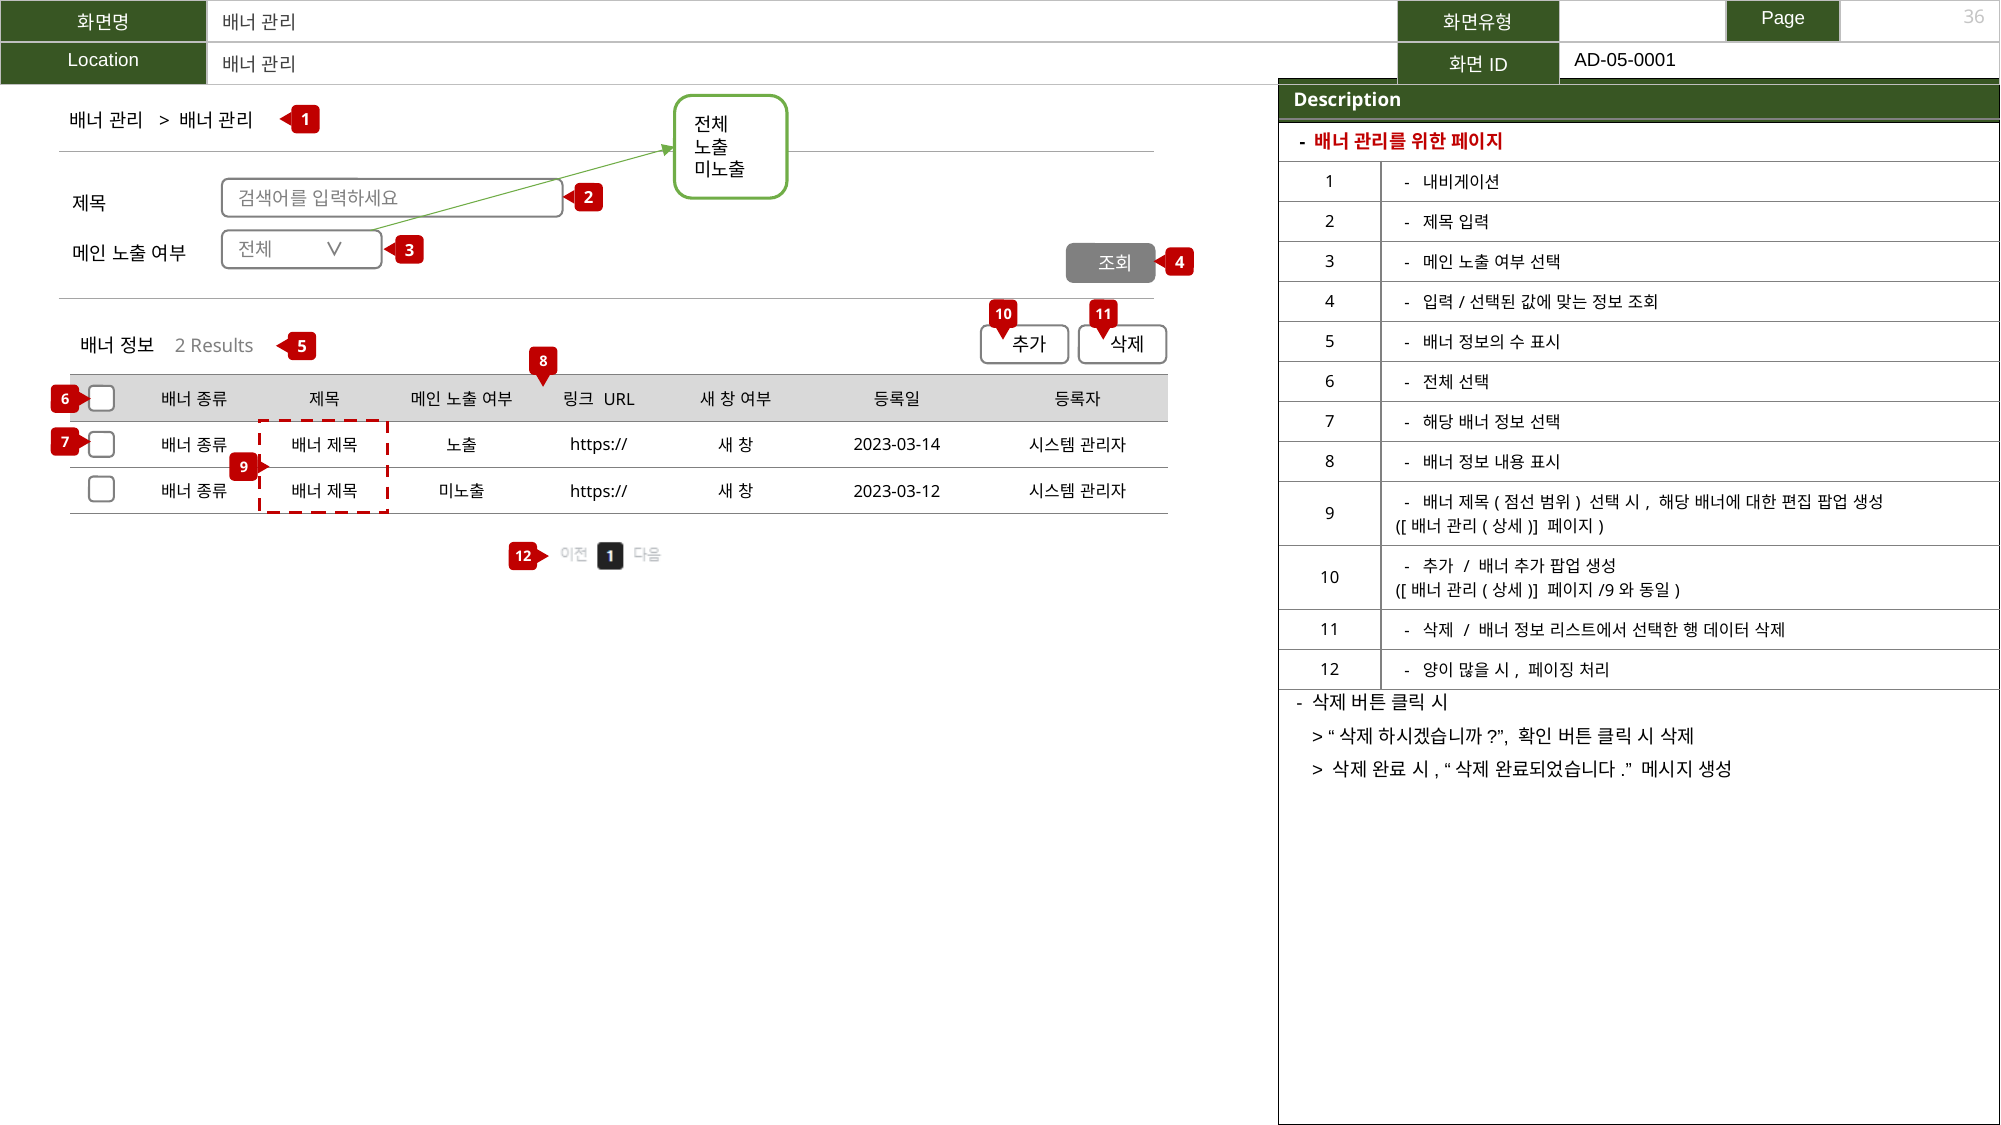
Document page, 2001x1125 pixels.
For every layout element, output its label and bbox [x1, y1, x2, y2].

table_header [1279, 85, 1999, 118]
table_header [1279, 120, 2000, 161]
table_cell [388, 422, 1168, 467]
table_cell [1279, 242, 1380, 281]
slide_number [1550, 0, 2000, 48]
table_cell [1279, 322, 1380, 361]
text_box [523, 344, 564, 387]
text_box [87, 475, 115, 503]
table_cell [1382, 546, 2000, 609]
table_cell [1382, 322, 2000, 361]
text_box [1159, 241, 1188, 282]
text_box [1065, 242, 1156, 283]
table_header [1398, 1, 1550, 41]
table_cell [1382, 442, 2000, 481]
table_cell [1382, 282, 2000, 321]
picture [547, 530, 674, 579]
table_cell [1279, 546, 1380, 609]
text_box [503, 539, 549, 573]
table_cell [1382, 650, 2000, 689]
table_header [70, 375, 1168, 421]
text_box [58, 297, 1168, 365]
table_cell [1279, 202, 1380, 241]
table_cell [208, 43, 1397, 84]
table_cell [1382, 610, 2000, 649]
table_cell [1279, 442, 1380, 481]
table_cell [70, 468, 259, 513]
table_cell [1382, 402, 2000, 441]
table_cell [1382, 482, 2000, 545]
text_box [57, 94, 1155, 272]
table_cell [1279, 282, 1380, 321]
table_cell [1398, 43, 1559, 84]
text_box [65, 325, 320, 366]
text_box [45, 382, 115, 415]
table_cell [1382, 242, 2000, 281]
table_cell [1560, 48, 1999, 84]
table_cell [1279, 402, 1380, 441]
table_cell [1, 43, 206, 84]
table_cell [1279, 482, 1380, 545]
text_box [57, 173, 147, 222]
table_cell [1382, 362, 2000, 401]
text_box [1281, 672, 1974, 788]
table_header [208, 1, 1397, 41]
text_box [45, 424, 115, 458]
table_cell [1279, 610, 1380, 649]
table_cell [1279, 650, 1380, 689]
table_cell [1382, 202, 2000, 241]
table_cell [1382, 162, 2000, 201]
text_box [55, 99, 369, 140]
table_cell [1279, 690, 1999, 1124]
text_box [223, 419, 389, 514]
table_cell [1279, 162, 1380, 201]
table_header [1, 1, 206, 41]
table_cell [70, 422, 259, 467]
table_cell [388, 468, 1168, 513]
table_cell [1279, 362, 1380, 401]
